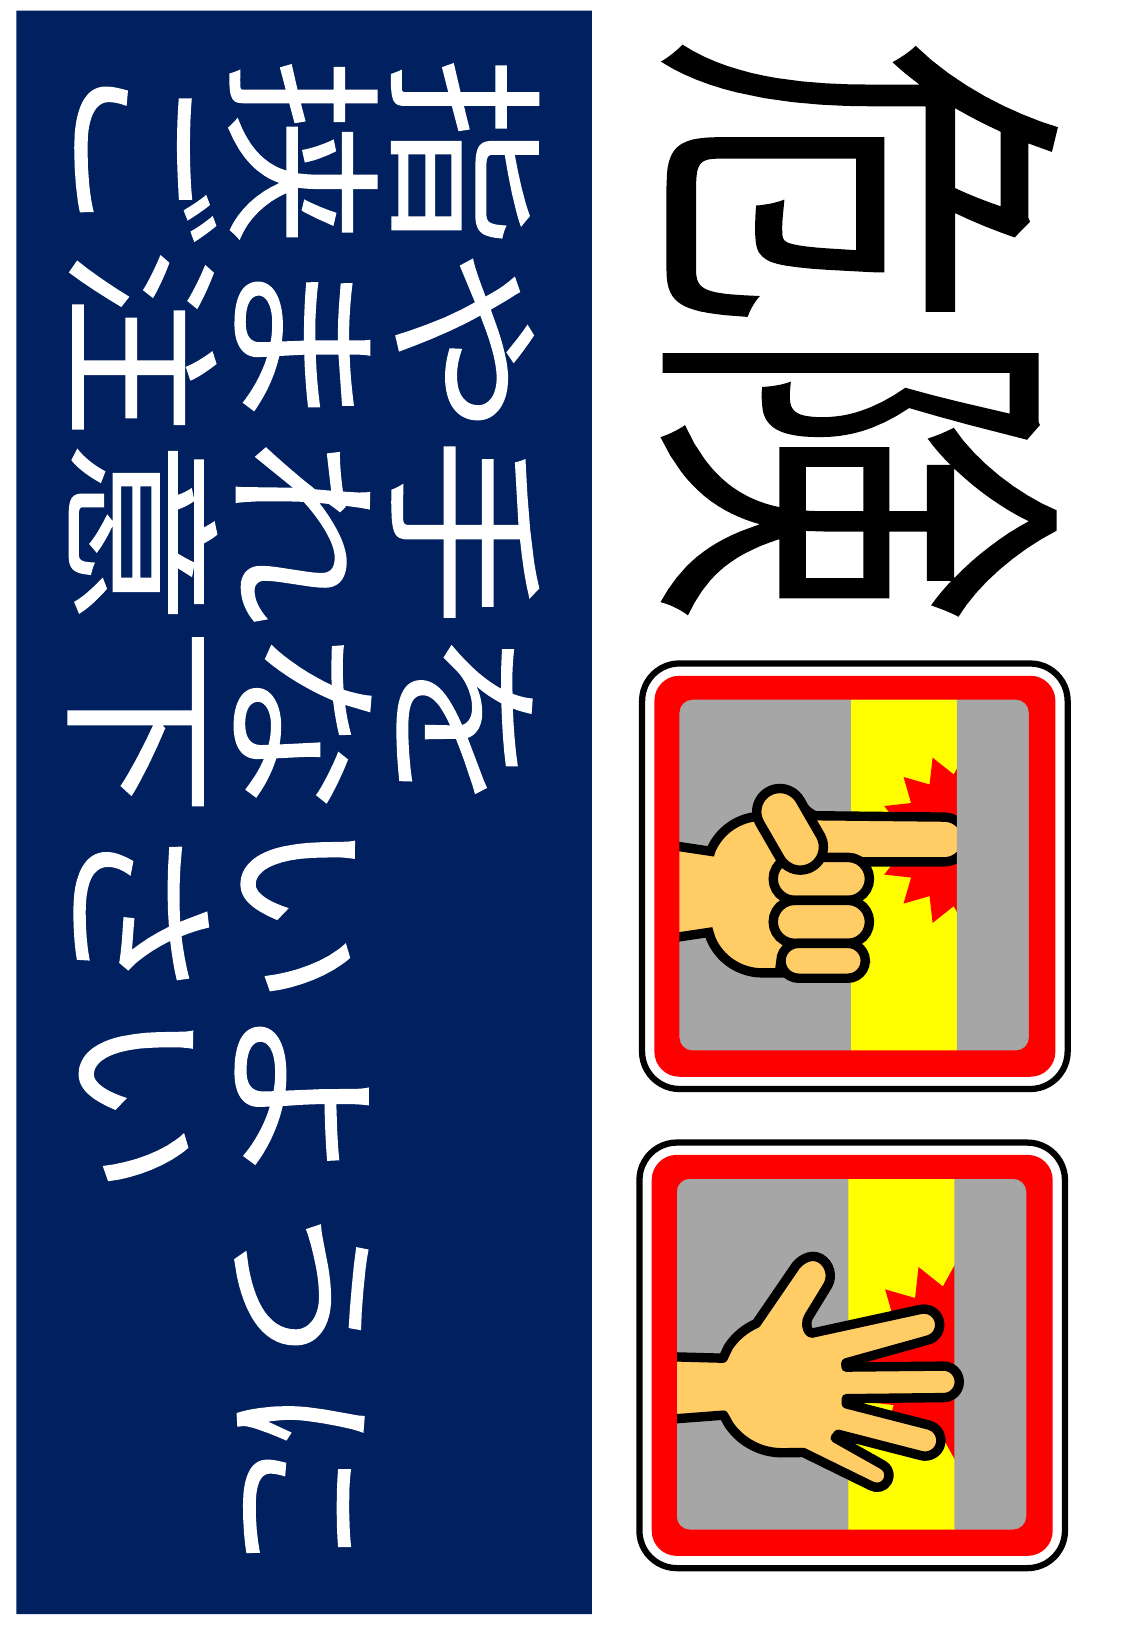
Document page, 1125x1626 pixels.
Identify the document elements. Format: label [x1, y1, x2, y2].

text_box [641, 663, 1068, 1090]
text_box [639, 1142, 1066, 1569]
text_box [14, 9, 594, 1616]
